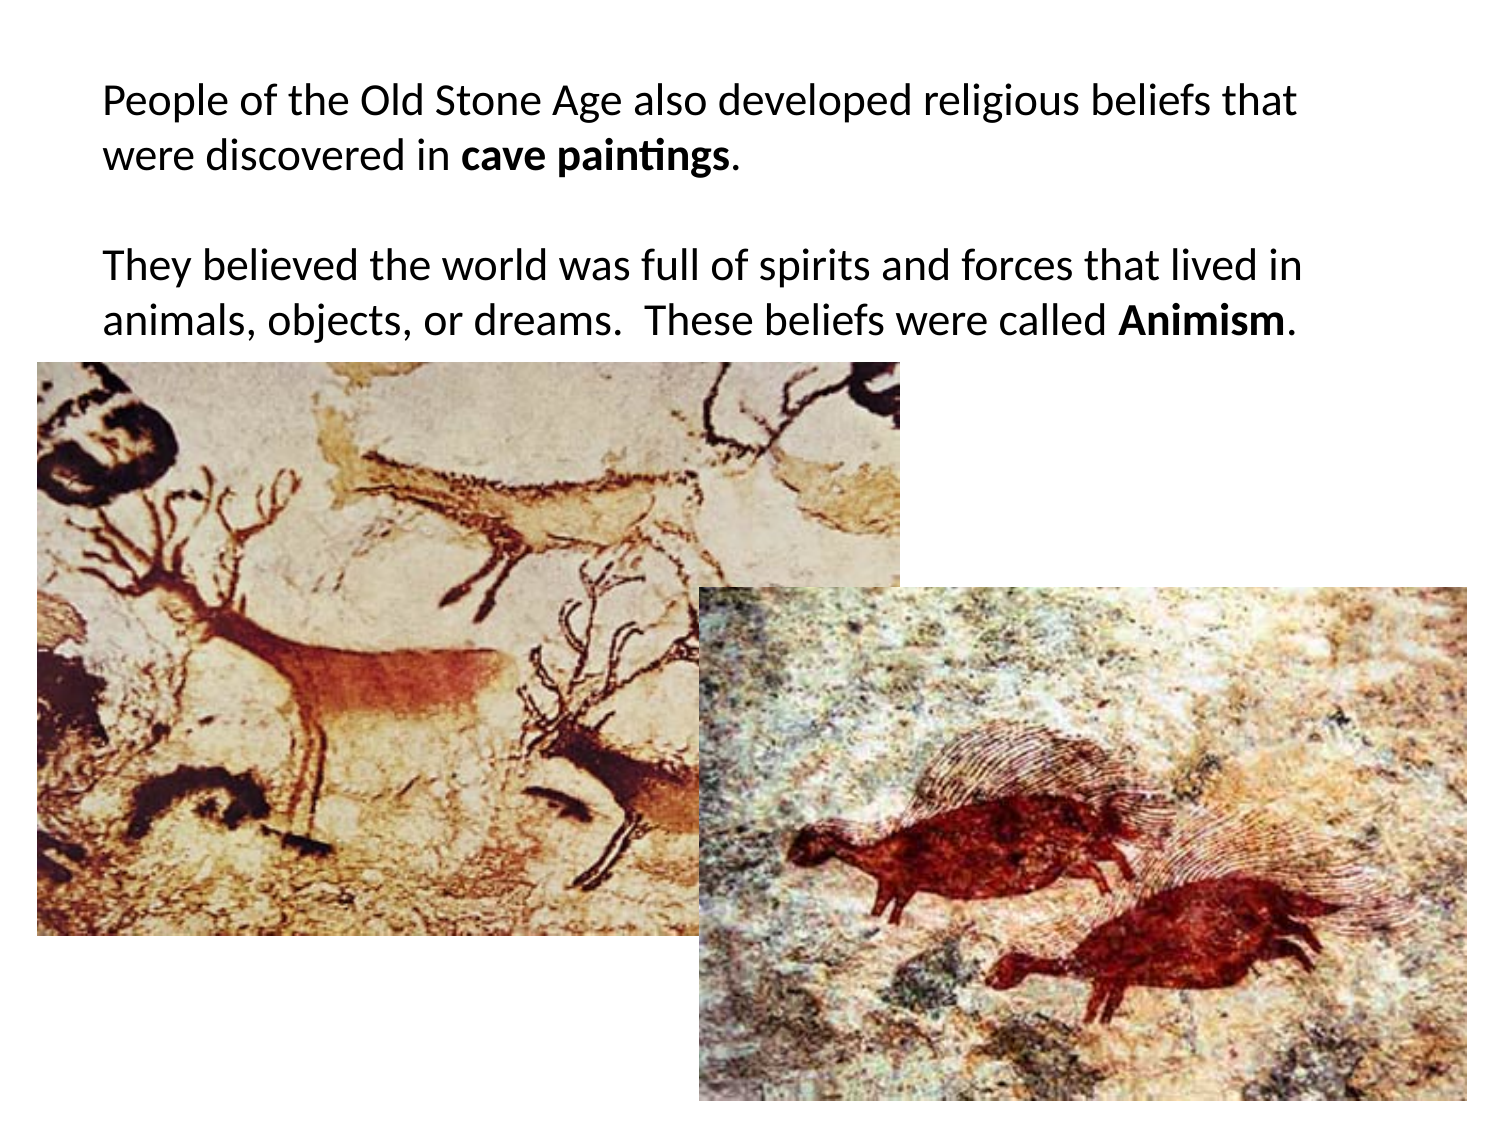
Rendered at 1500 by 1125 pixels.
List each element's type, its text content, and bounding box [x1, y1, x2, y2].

picture [37, 362, 1467, 1101]
text_box People of the Old Stone Age also developed religious beliefs that were discovered in cave paintings. They believed the world was full of spirits and forces that lived in animals, objects, or dreams. These beliefs were called Animism. [87, 62, 1363, 353]
